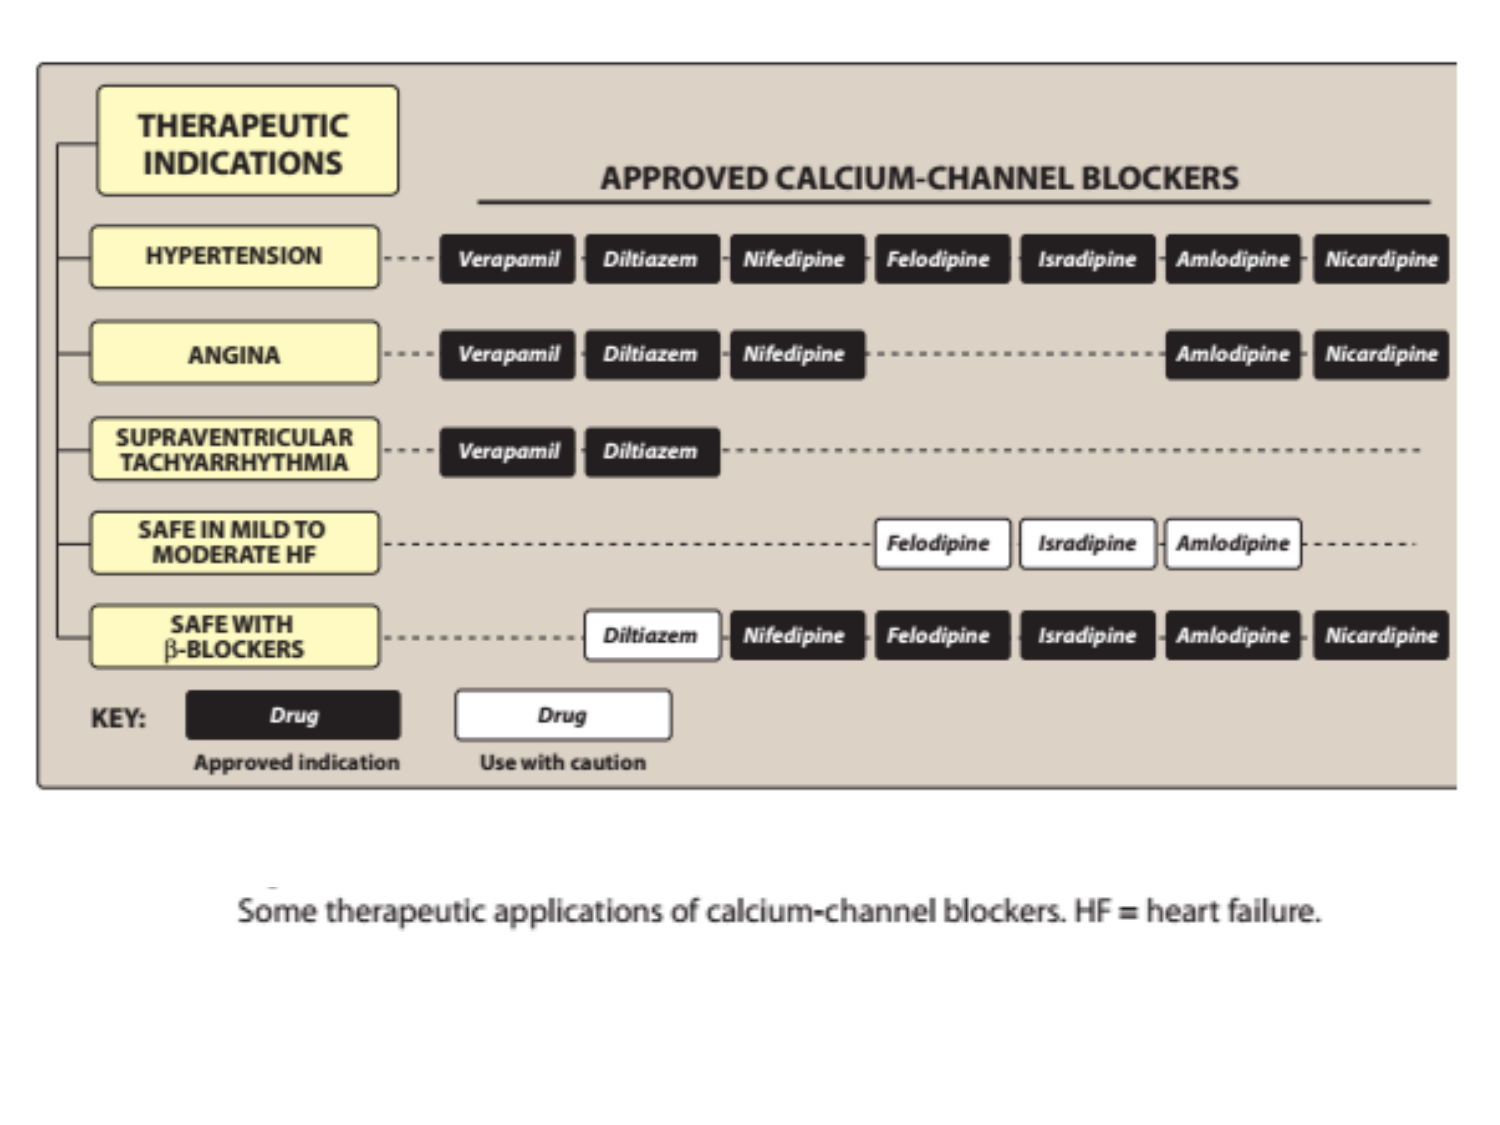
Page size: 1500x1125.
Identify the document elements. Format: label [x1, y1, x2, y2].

picture [224, 887, 1338, 941]
picture [22, 48, 1476, 798]
